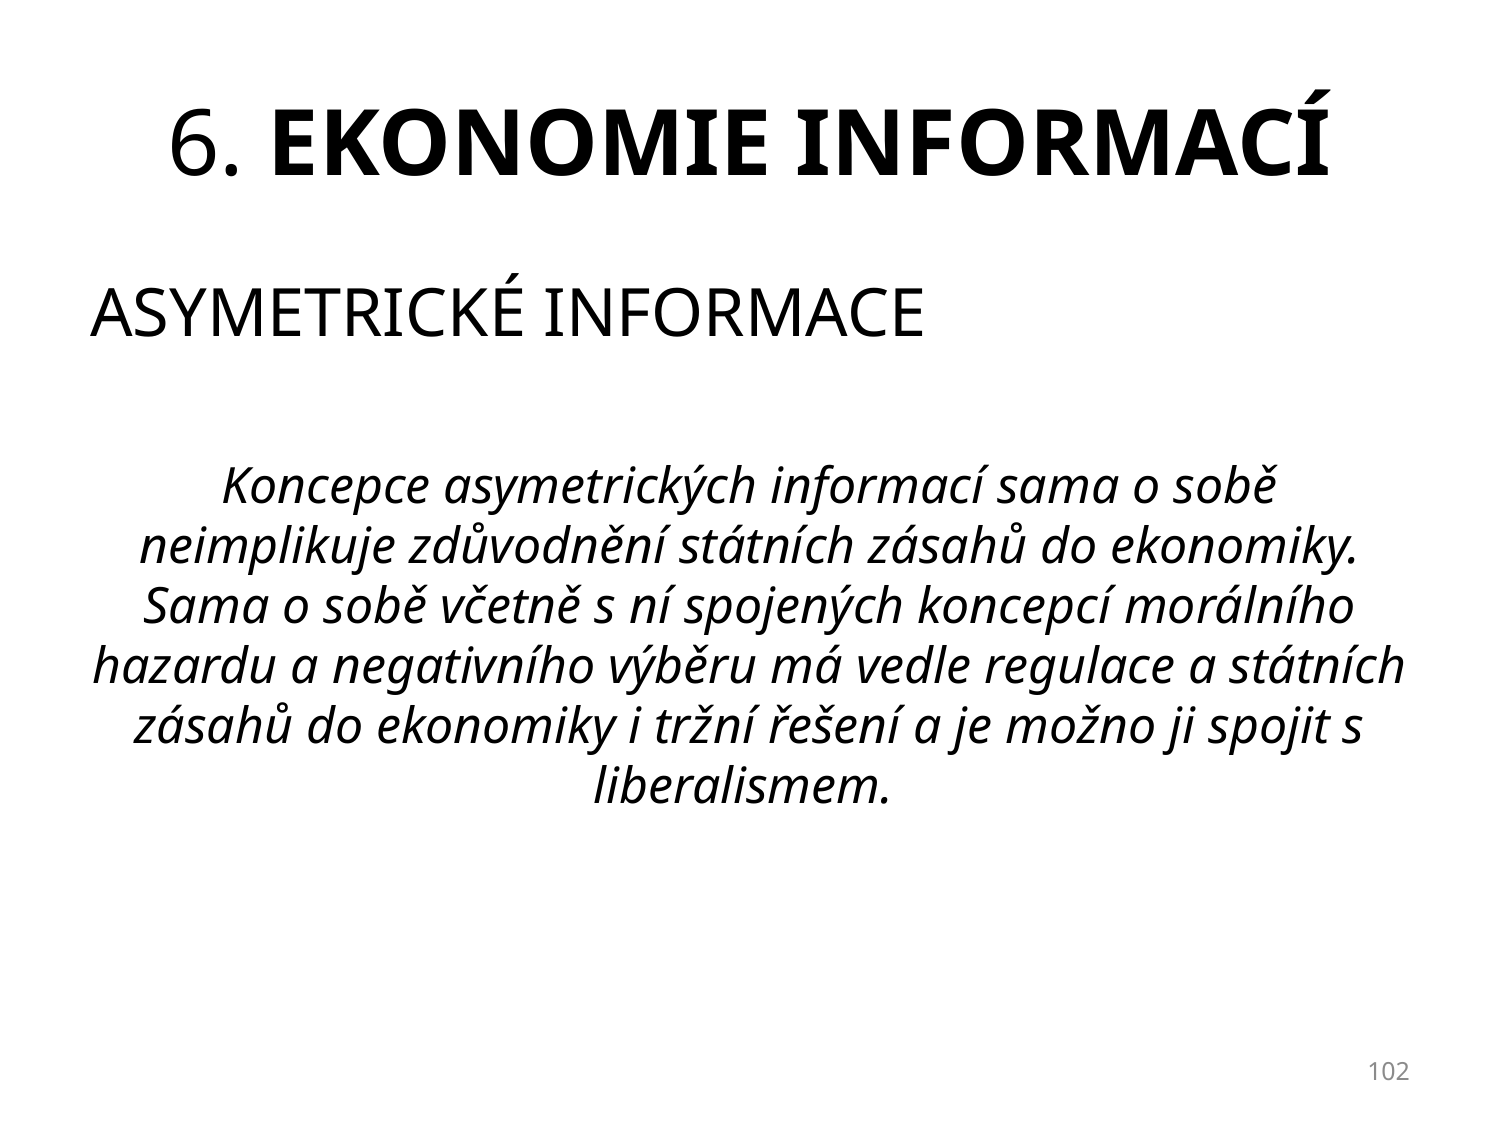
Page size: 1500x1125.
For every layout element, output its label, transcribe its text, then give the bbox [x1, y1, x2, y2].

title 6. Ekonomie informací [75, 45, 1425, 233]
list ASYMETRICKÉ INFORMACE Koncepce asymetrických informací sama o sobě neimplikuje zdůvodnění státních zásahů do ekonomiky. Sama o sobě včetně s ní spojených koncepcí morálního hazardu a negativního výběru má vedle regulace a státních zásahů do ekonomiky i tržní řešení a je možno ji spojit s liberalismem. [75, 262, 1425, 1005]
slide_number 102 [1074, 1042, 1425, 1103]
